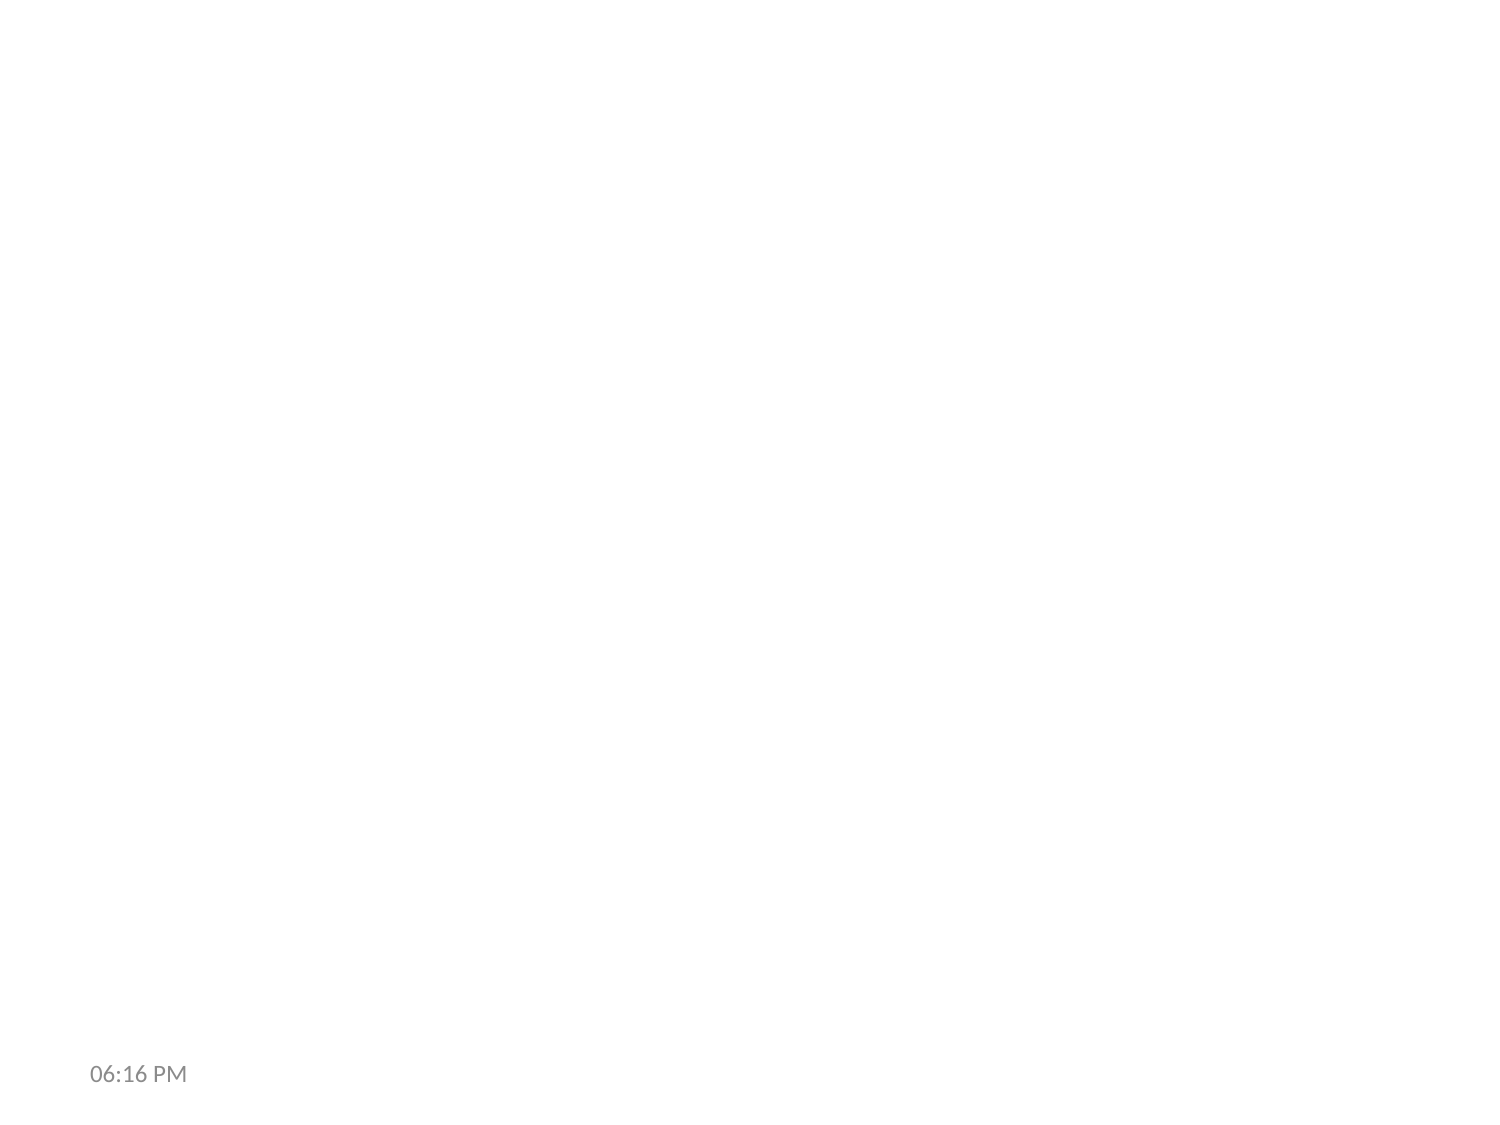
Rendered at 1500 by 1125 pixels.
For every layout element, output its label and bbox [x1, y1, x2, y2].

slide_number [75, 1042, 425, 1103]
